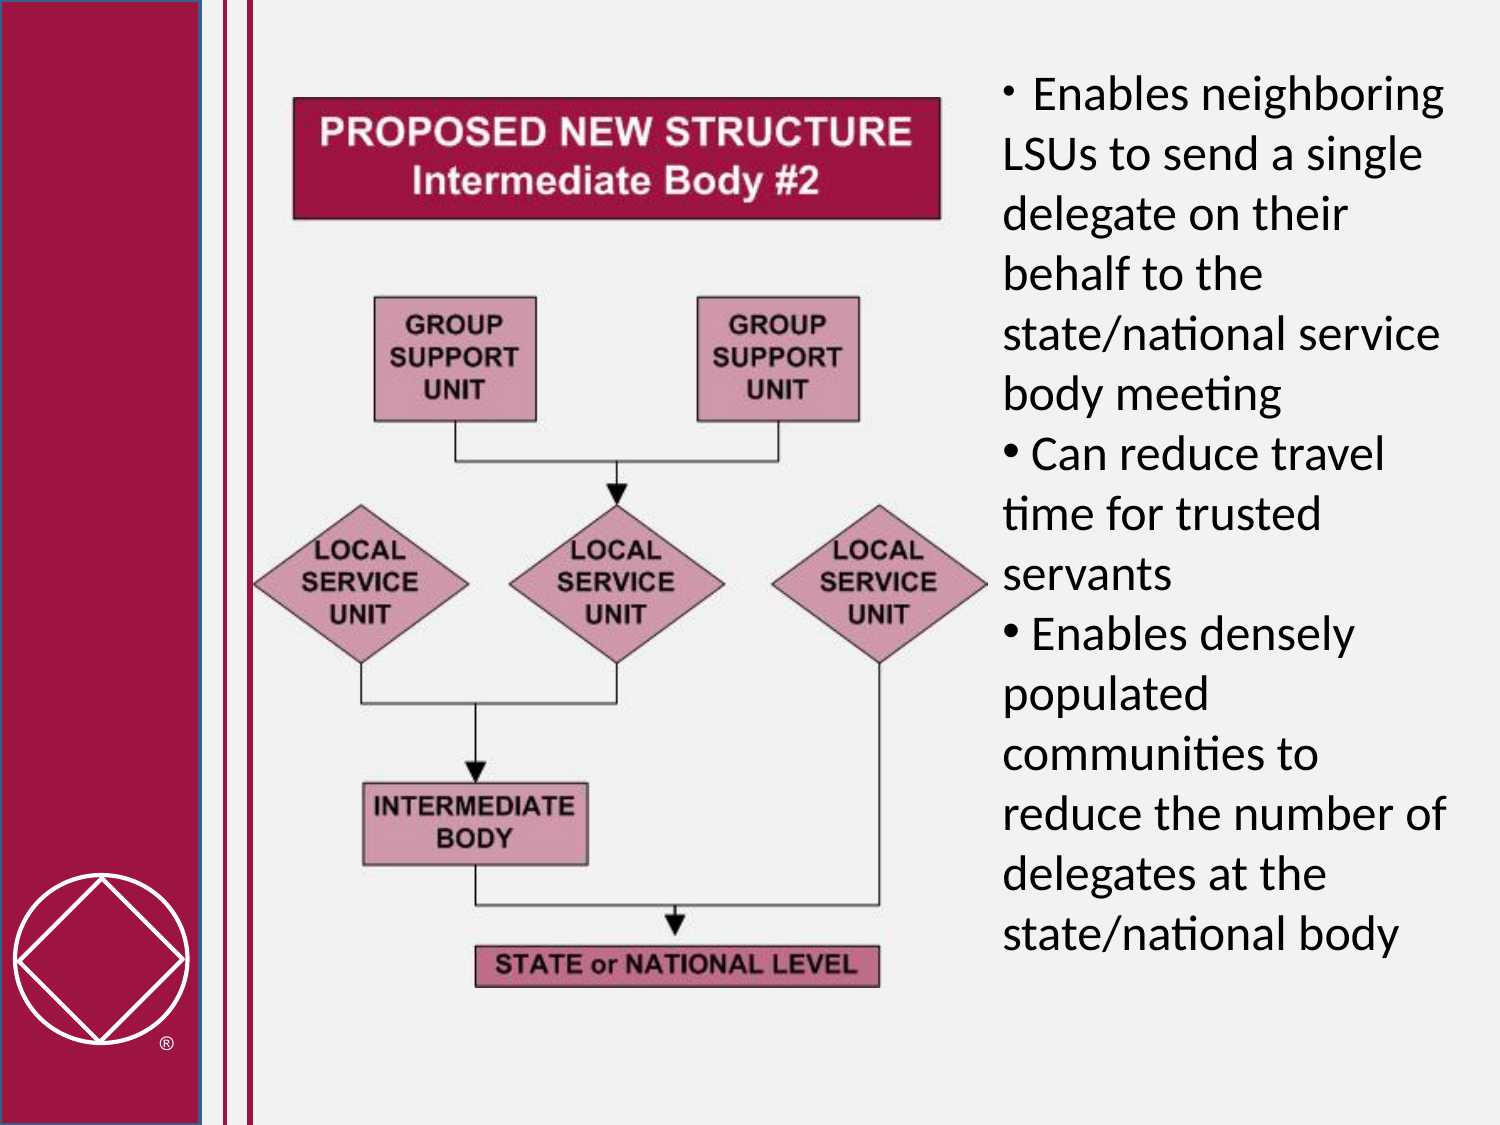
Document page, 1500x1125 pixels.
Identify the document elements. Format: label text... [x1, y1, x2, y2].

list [253, 97, 988, 988]
text_box Enables neighboring LSUs to send a single delegate on their behalf to the state/national service body meeting Can reduce travel time for trusted servants Enables densely populated communities to reduce the number of delegates at the state/national body [987, 52, 1463, 1028]
